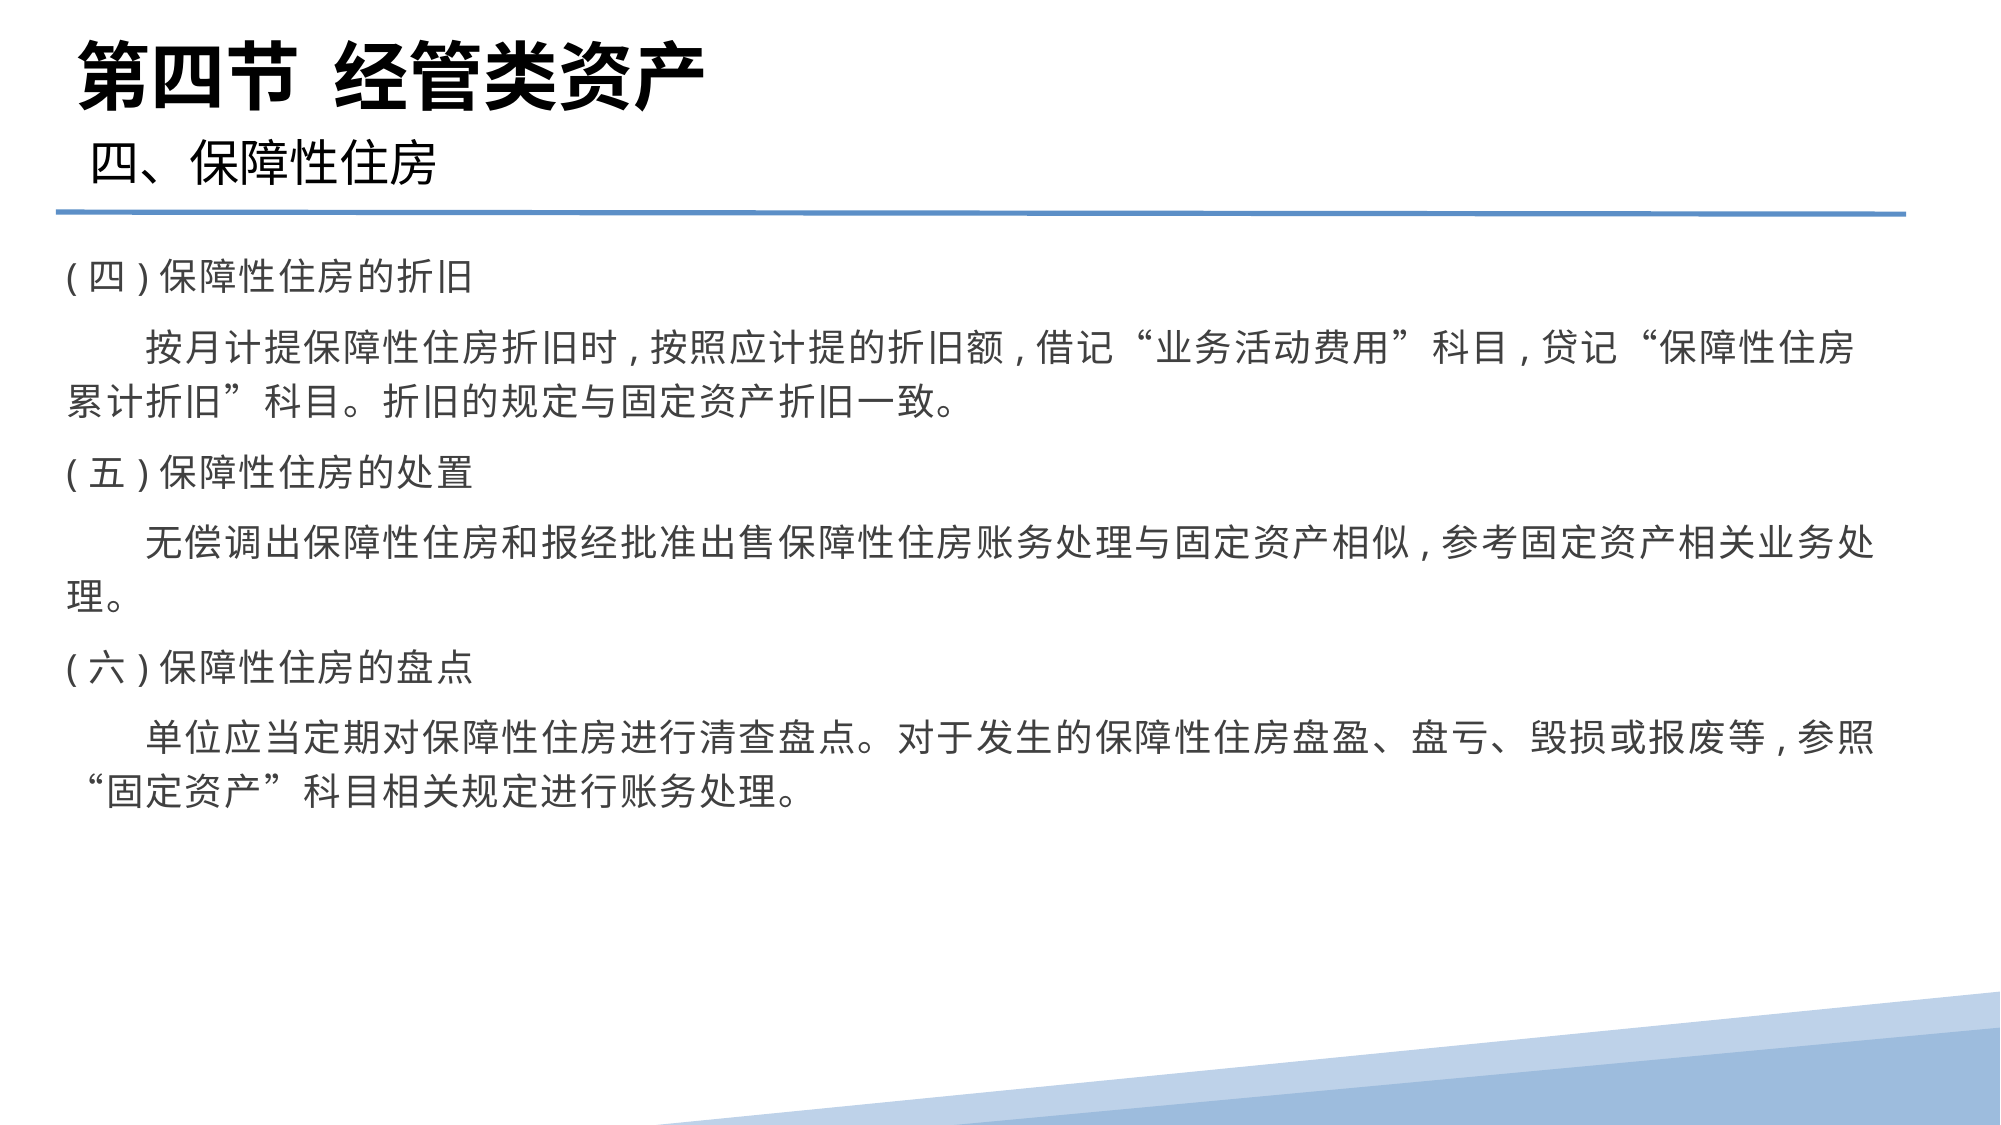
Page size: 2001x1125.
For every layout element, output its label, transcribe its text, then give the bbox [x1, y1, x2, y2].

text_box (四)保障性住房的折旧 按月计提保障性住房折旧时,按照应计提的折旧额,借记“业务活动费用”科目,贷记“保障性住房累计折旧”科目。折旧的规定与固定资产折旧一致。 (五)保障性住房的处置 无偿调出保障性住房和报经批准出售保障性住房账务处理与固定资产相似,参考固定资产相关业务处理。 (六)保障性住房的盘点 单位应当定期对保障性住房进行清查盘点。对于发生的保障性住房盘盈、盘亏、毁损或报废等,参照“固定资产”科目相关规定进行账务处理。 [56, 231, 1907, 827]
text_box 四、保障性住房 [75, 146, 1326, 195]
text_box 第四节 经管类资产 [75, 24, 1925, 125]
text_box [656, 991, 2000, 1125]
